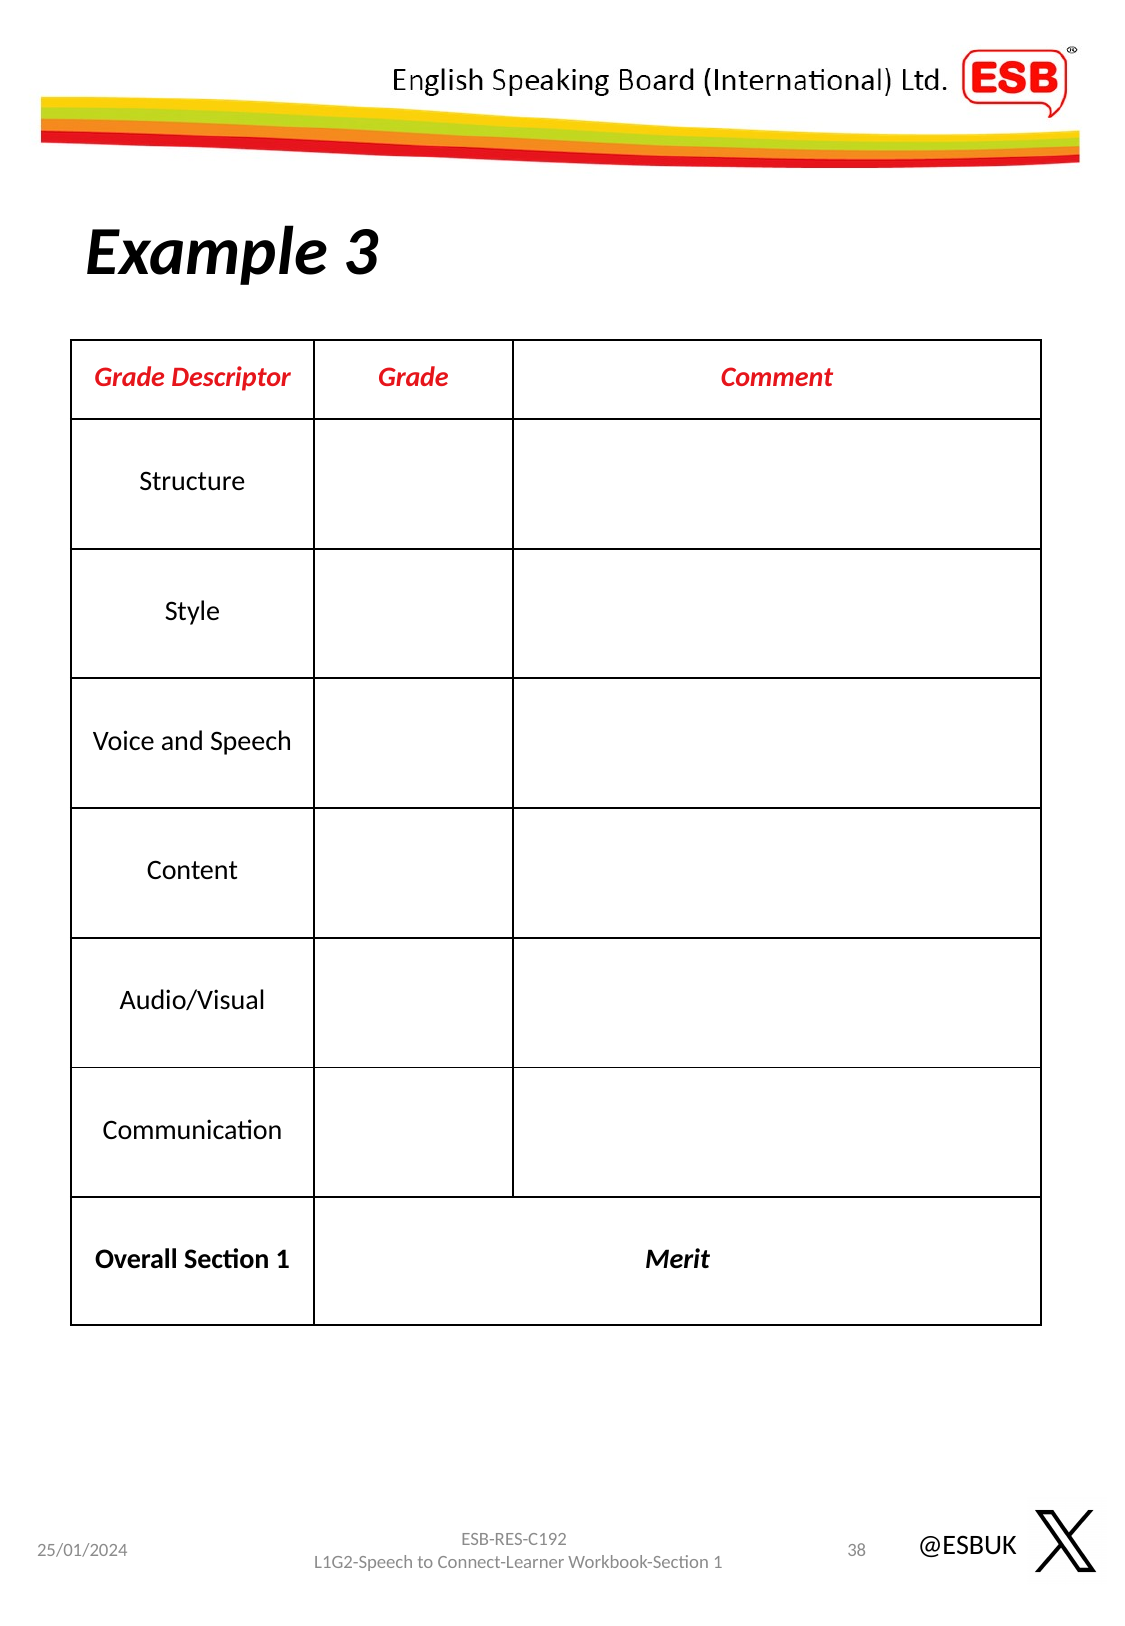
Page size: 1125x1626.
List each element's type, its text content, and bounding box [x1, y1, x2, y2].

table_header Grade Descriptor [72, 341, 313, 418]
slide_number 38 [697, 1506, 882, 1593]
table_cell [514, 550, 1040, 677]
table_cell [514, 1068, 1040, 1196]
table_cell Communication [72, 1068, 313, 1196]
table_cell [315, 550, 512, 677]
table_cell [514, 420, 1040, 548]
table_cell [315, 679, 512, 807]
table_cell Voice and Speech [72, 679, 313, 807]
picture [0, 1, 1125, 234]
table_cell Merit [315, 1198, 1040, 1324]
table_cell Structure [72, 420, 313, 548]
table_cell [315, 809, 512, 937]
table_cell [315, 1068, 512, 1196]
table_header Grade [315, 341, 512, 418]
table_cell Audio/Visual [72, 939, 313, 1067]
table_cell Content [72, 809, 313, 937]
picture [1026, 1497, 1107, 1585]
table_cell [315, 939, 512, 1067]
table_cell [514, 809, 1040, 937]
table_cell [514, 679, 1040, 807]
title Example 3 [70, 205, 1042, 300]
table_cell [315, 420, 512, 548]
footer ESB-RES-C192 L1G2-Speech to Connect-Learner Workbook-Section 1 [296, 1506, 697, 1593]
table_cell Overall Section 1 [72, 1198, 313, 1324]
table_cell [514, 939, 1040, 1067]
table_cell Style [72, 550, 313, 677]
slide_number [22, 1506, 276, 1593]
table_header Comment [514, 341, 1040, 418]
